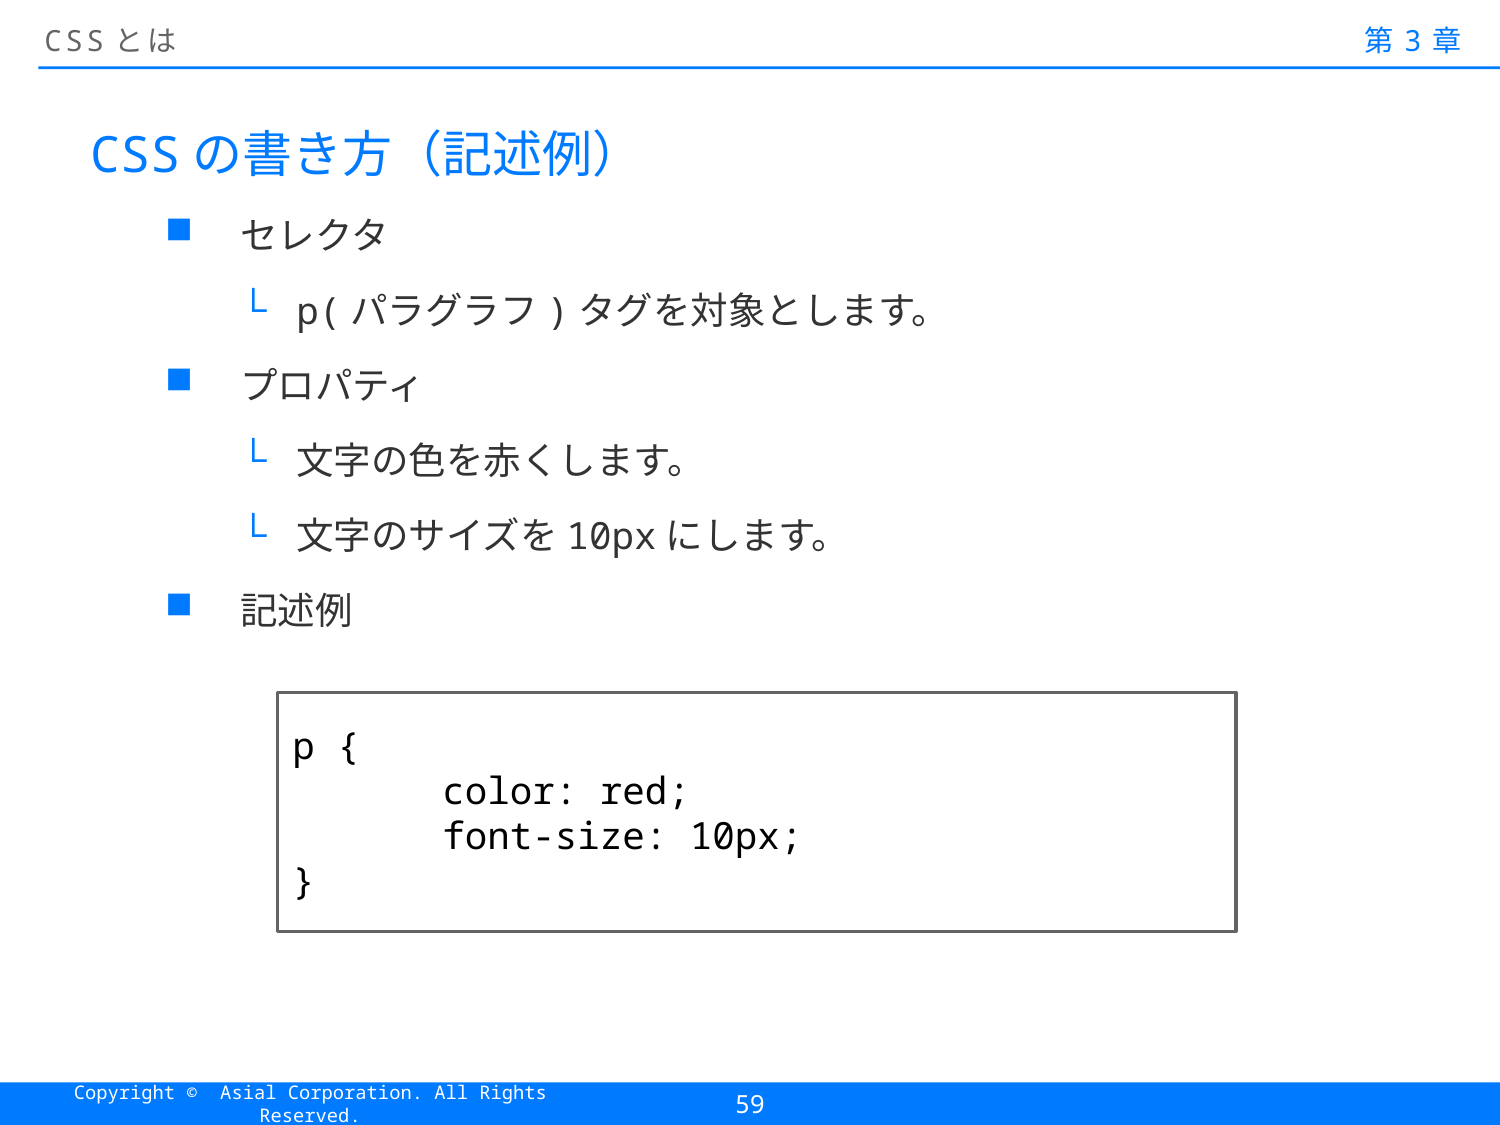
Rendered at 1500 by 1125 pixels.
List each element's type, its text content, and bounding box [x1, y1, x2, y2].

list 第3章 [702, 7, 1477, 72]
list CSSの書き方（記述例） セレクタ p(パラグラフ)タグを対象とします。 プロパティ 文字の色を赤くします。 文字のサイズを10pxにします。 記述例 [75, 84, 1425, 988]
title CSSとは [29, 7, 702, 72]
text_box p { color: red; font-size: 10px; } [275, 690, 1238, 933]
slide_number 59 [581, 1075, 919, 1125]
